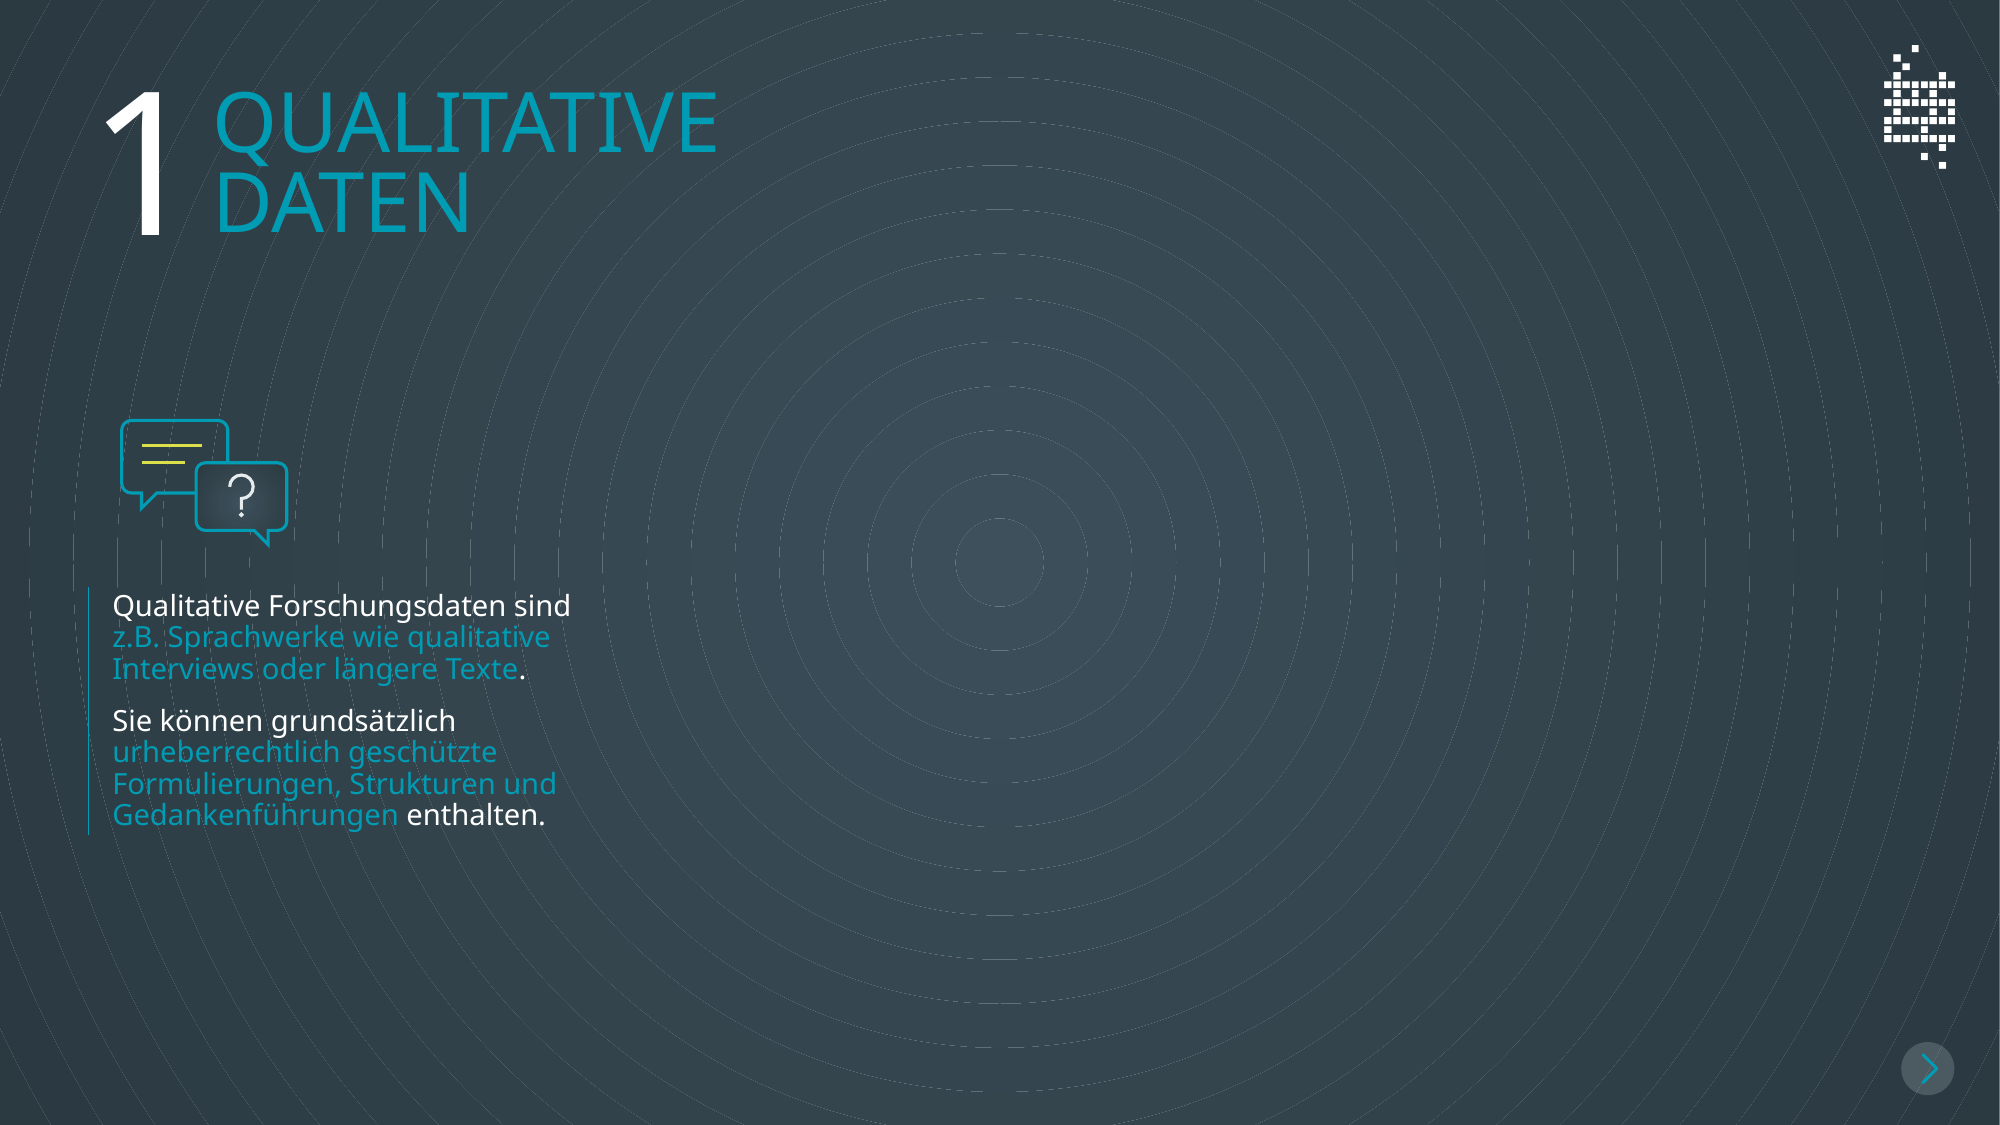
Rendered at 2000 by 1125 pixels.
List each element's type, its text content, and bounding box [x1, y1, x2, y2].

text_box 1 [88, 35, 325, 251]
text_box [0, 0, 2000, 1125]
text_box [121, 420, 228, 508]
title Qualitative Daten [88, 88, 1911, 402]
picture [1884, 45, 1955, 169]
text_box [195, 462, 286, 545]
list Qualitative Forschungsdaten sind z.B. Sprachwerke wie qualitative Interviews oder längere Texte. Sie können grundsätzlich urheberrechtlich geschützte Formulierungen, Strukturen und Gedankenführungen enthalten. [88, 483, 647, 985]
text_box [1900, 1041, 1955, 1096]
